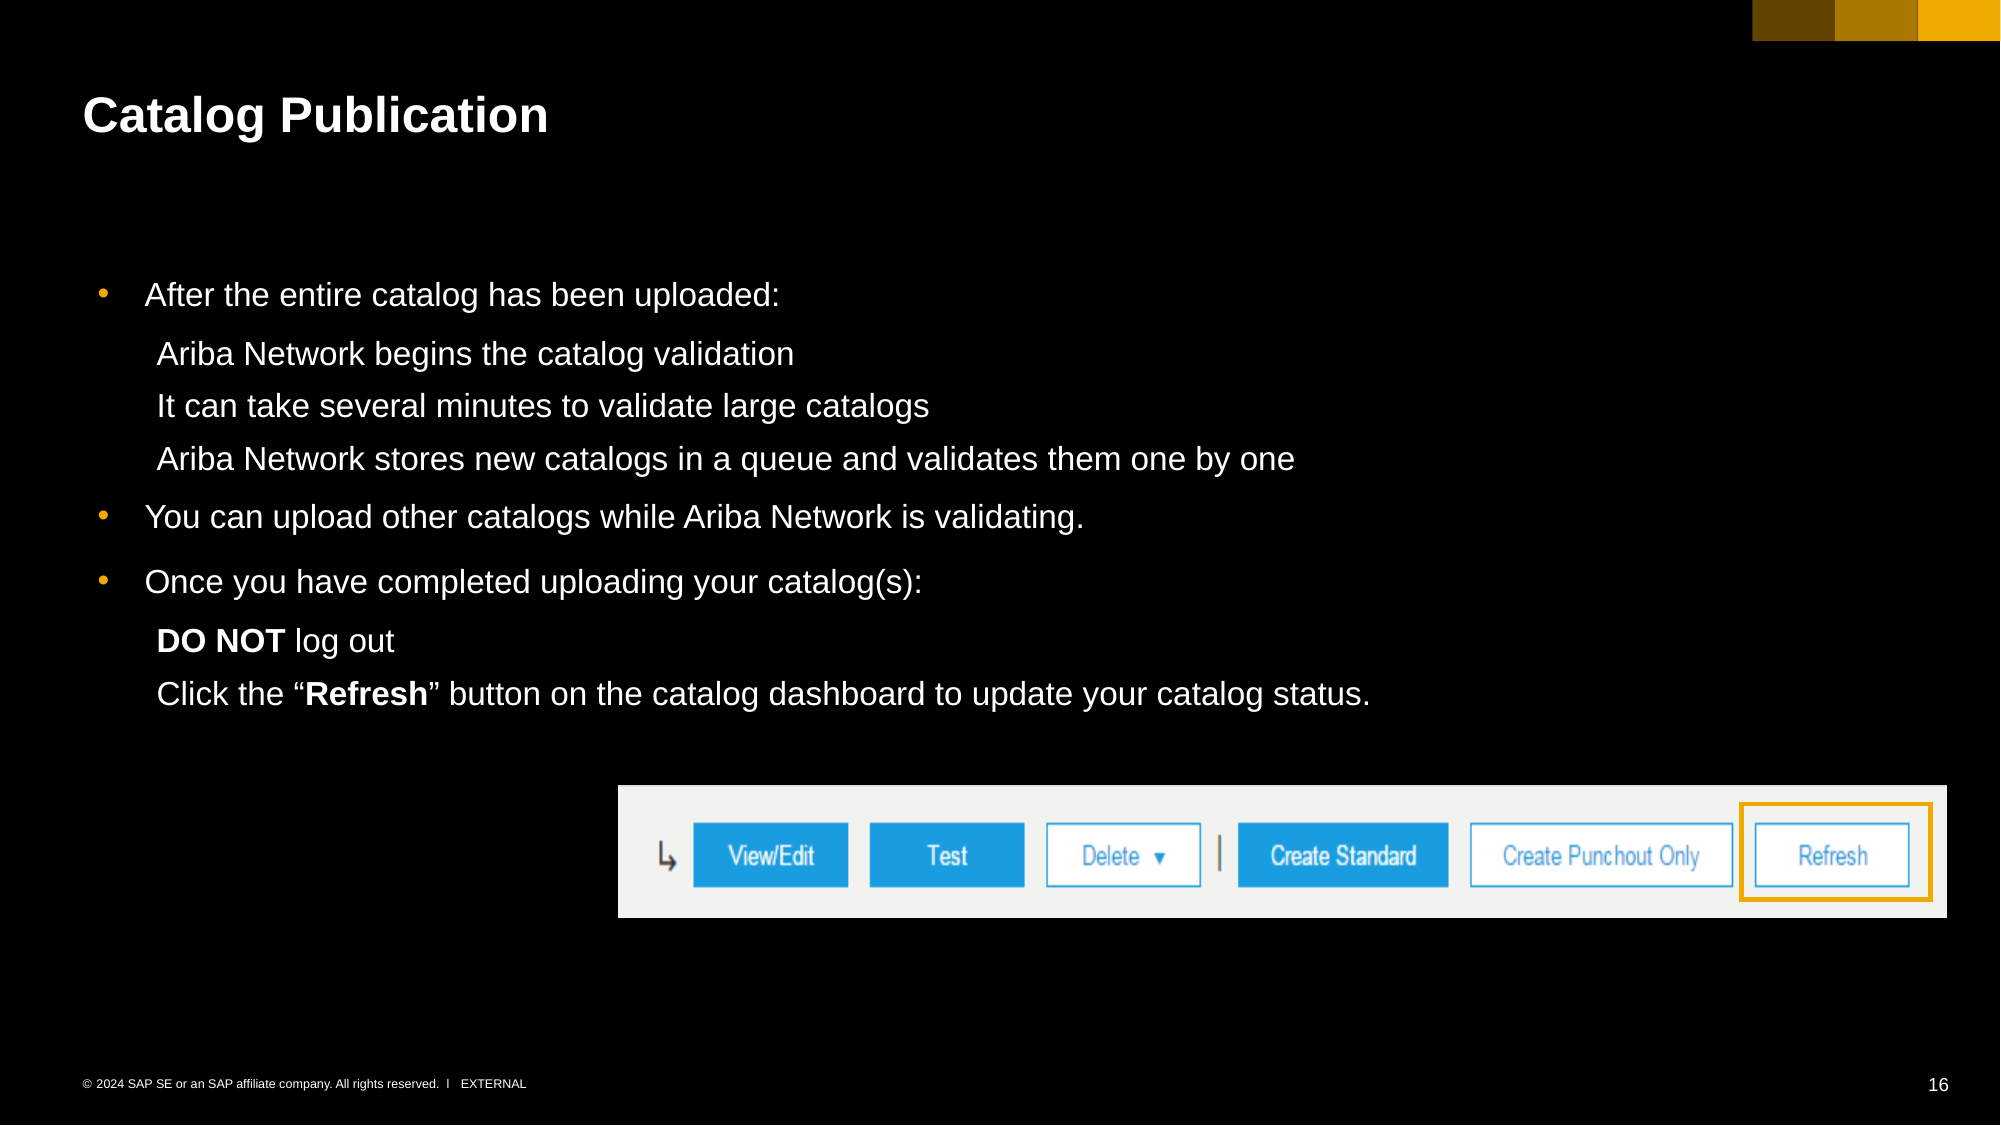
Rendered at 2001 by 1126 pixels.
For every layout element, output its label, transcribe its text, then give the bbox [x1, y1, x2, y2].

title Catalog Publication [82, 82, 1918, 144]
list After the entire catalog has been uploaded: Ariba Network begins the catalog validation It can take several minutes to validate large catalogs Ariba Network stores new catalogs in a queue and validates them one by one You can upload other catalogs while Ariba Network is validating. Once you have completed uploading your catalog(s): DO NOT log out Click the “Refresh” button on the catalog dashboard to update your catalog status. [82, 265, 1918, 960]
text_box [618, 785, 1948, 918]
